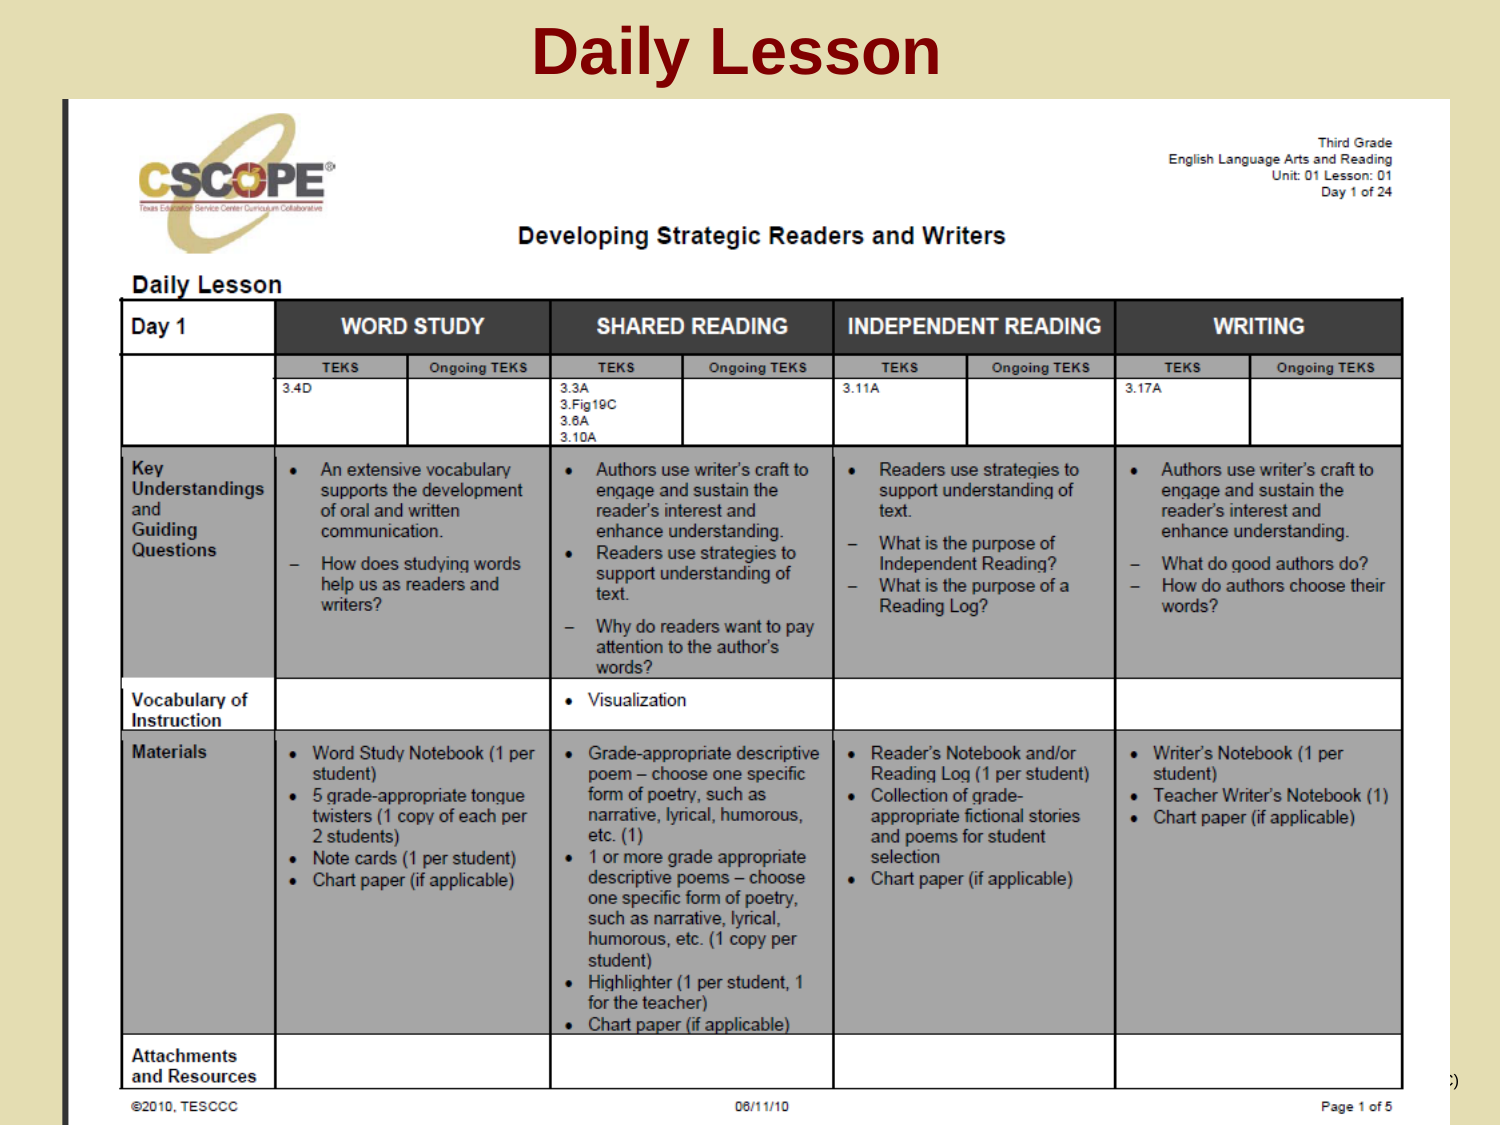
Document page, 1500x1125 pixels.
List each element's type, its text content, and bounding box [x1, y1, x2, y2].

title Daily Lesson [62, 0, 1413, 99]
picture [62, 99, 1451, 1125]
